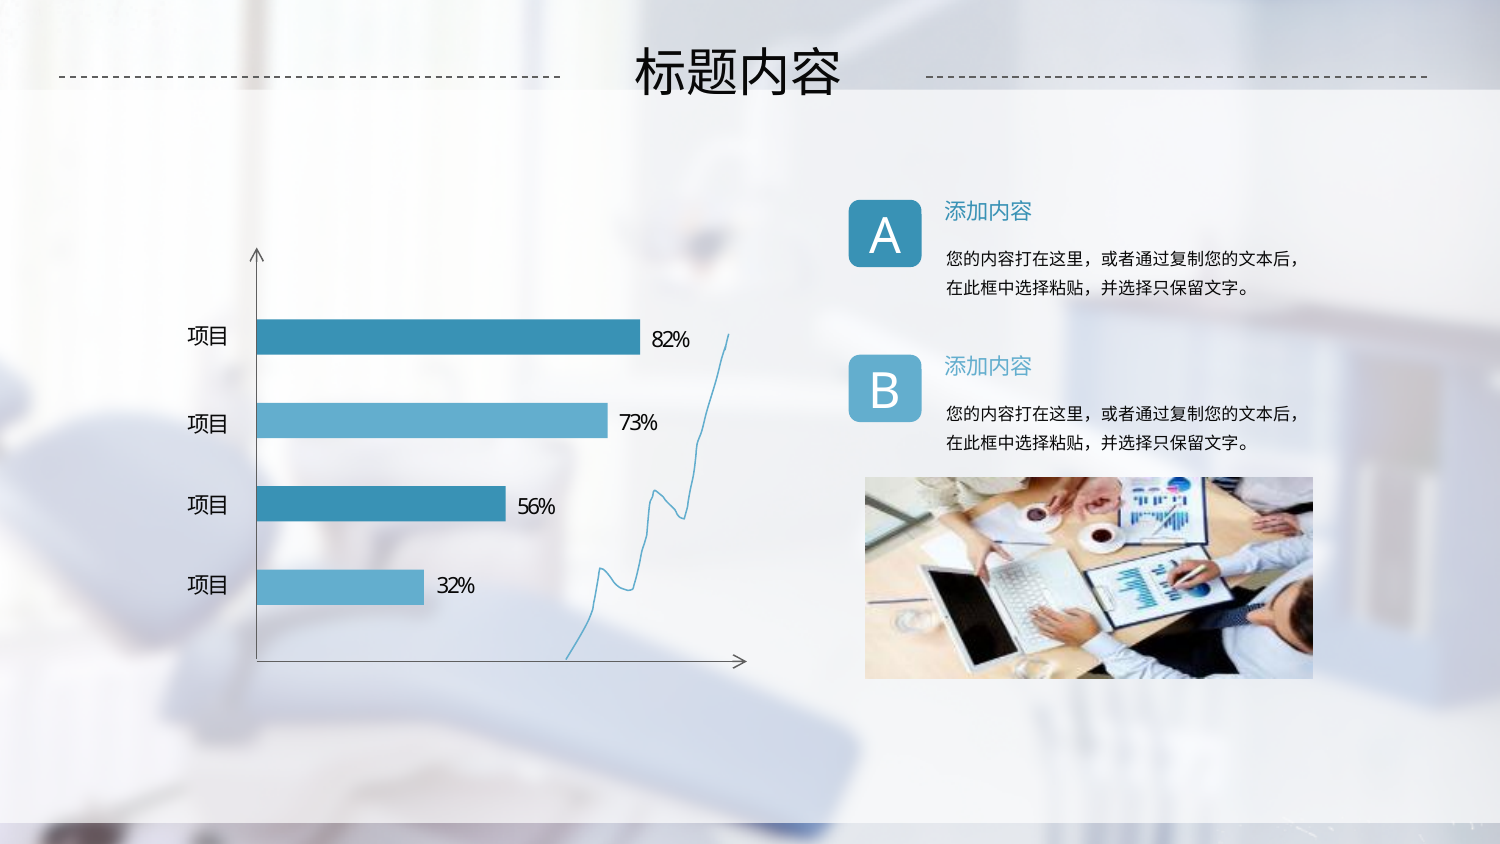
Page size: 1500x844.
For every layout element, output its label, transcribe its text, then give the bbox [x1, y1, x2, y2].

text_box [256, 247, 748, 662]
text_box 添加内容 [933, 191, 1115, 230]
picture [0, 0, 1500, 89]
text_box 您的内容打在这里，或者通过复制您的文本后，在此框中选择粘贴，并选择只保留文字。 [934, 236, 1335, 304]
text_box 标题内容 [608, 32, 868, 110]
text_box A [846, 197, 924, 270]
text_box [425, 319, 723, 605]
picture [0, 823, 1500, 844]
text_box 您的内容打在这里，或者通过复制您的文本后，在此框中选择粘贴，并选择只保留文字。 [934, 391, 1335, 459]
text_box 添加内容 [933, 346, 1115, 385]
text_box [175, 316, 265, 605]
picture [864, 476, 1313, 679]
text_box B [846, 352, 924, 425]
